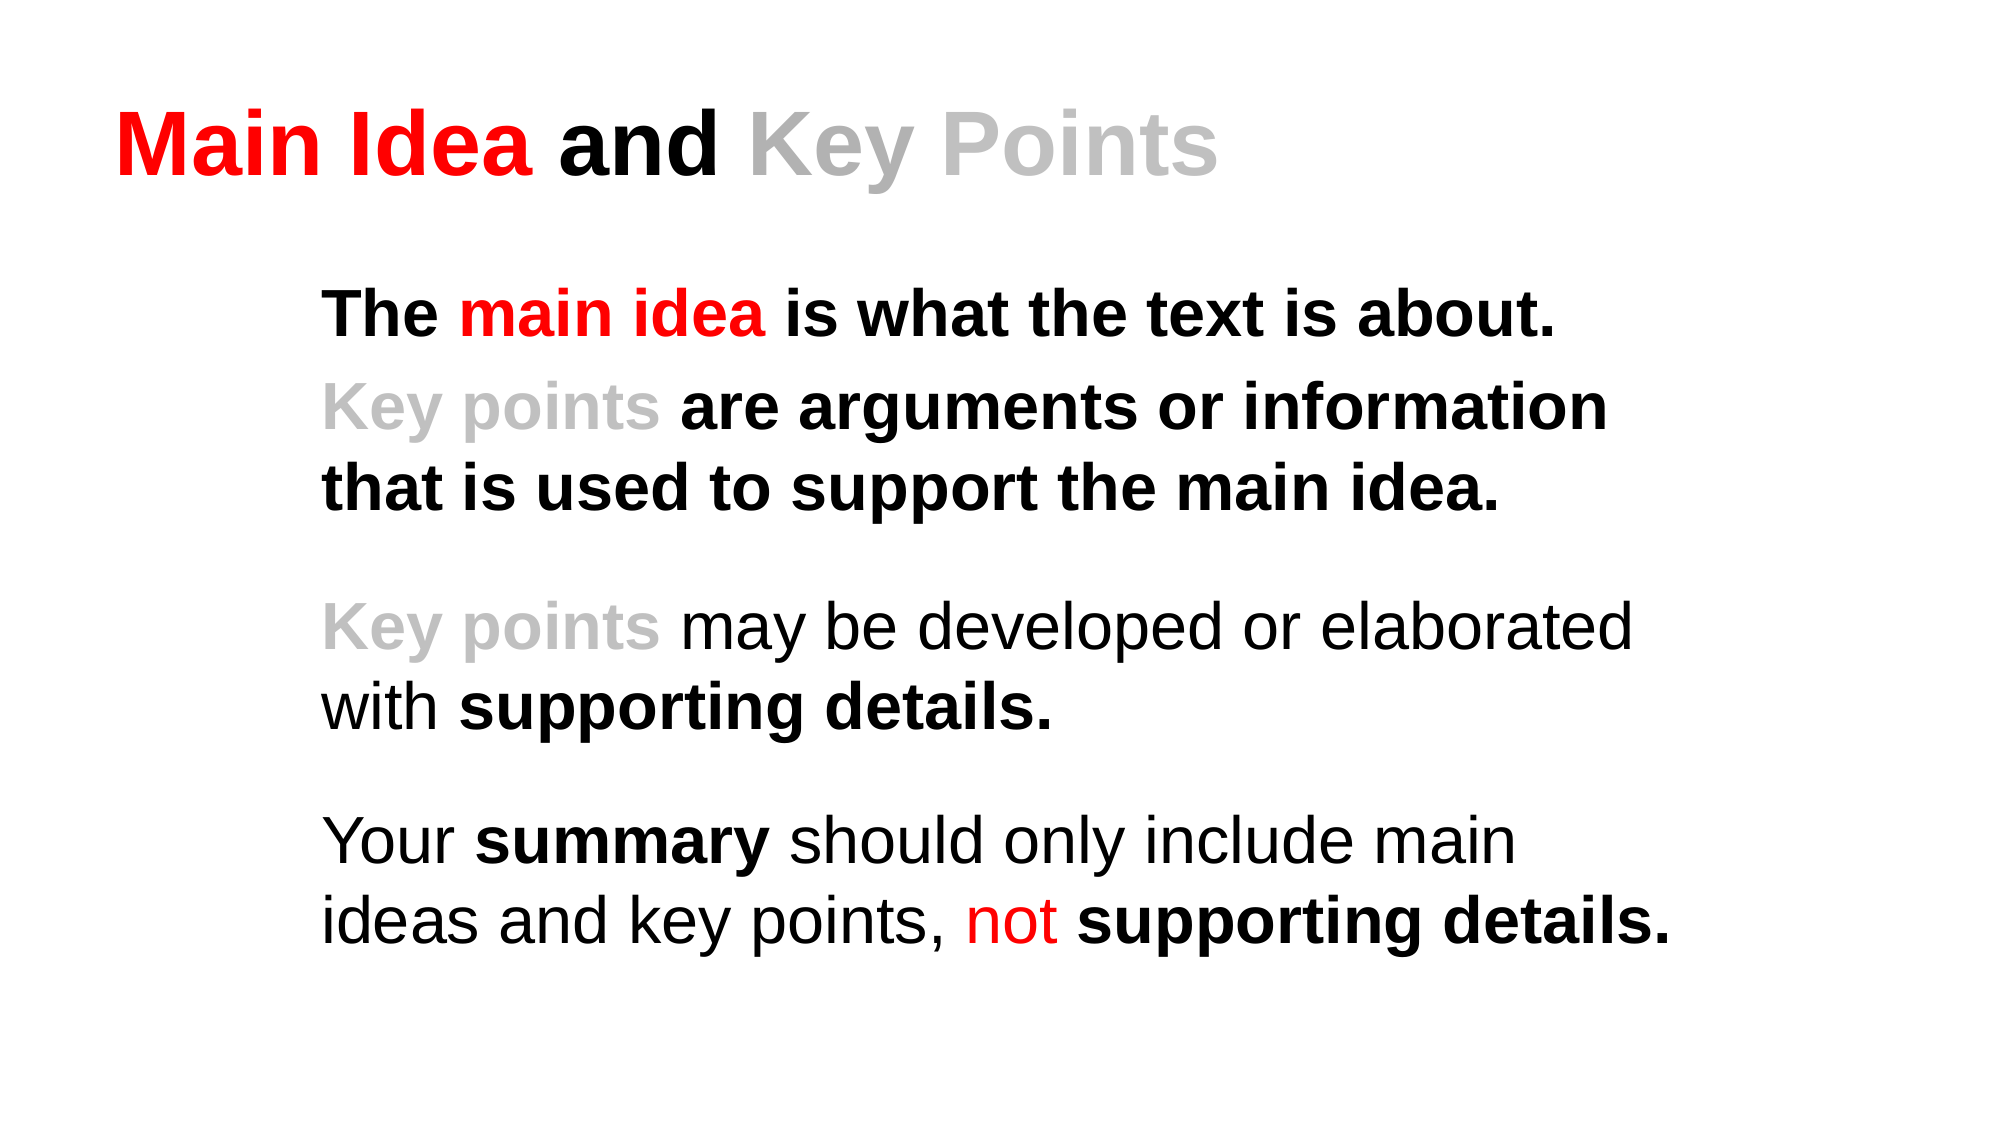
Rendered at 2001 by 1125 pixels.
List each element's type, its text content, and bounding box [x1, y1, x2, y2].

list The main idea is what the text is about. Key points are arguments or information that is used to support the main idea. Key points may be developed or elaborated with supporting details. Your summary should only include main ideas and key points, not supporting details. [249, 262, 1700, 1063]
title Main Idea and Key Points [99, 45, 1900, 233]
